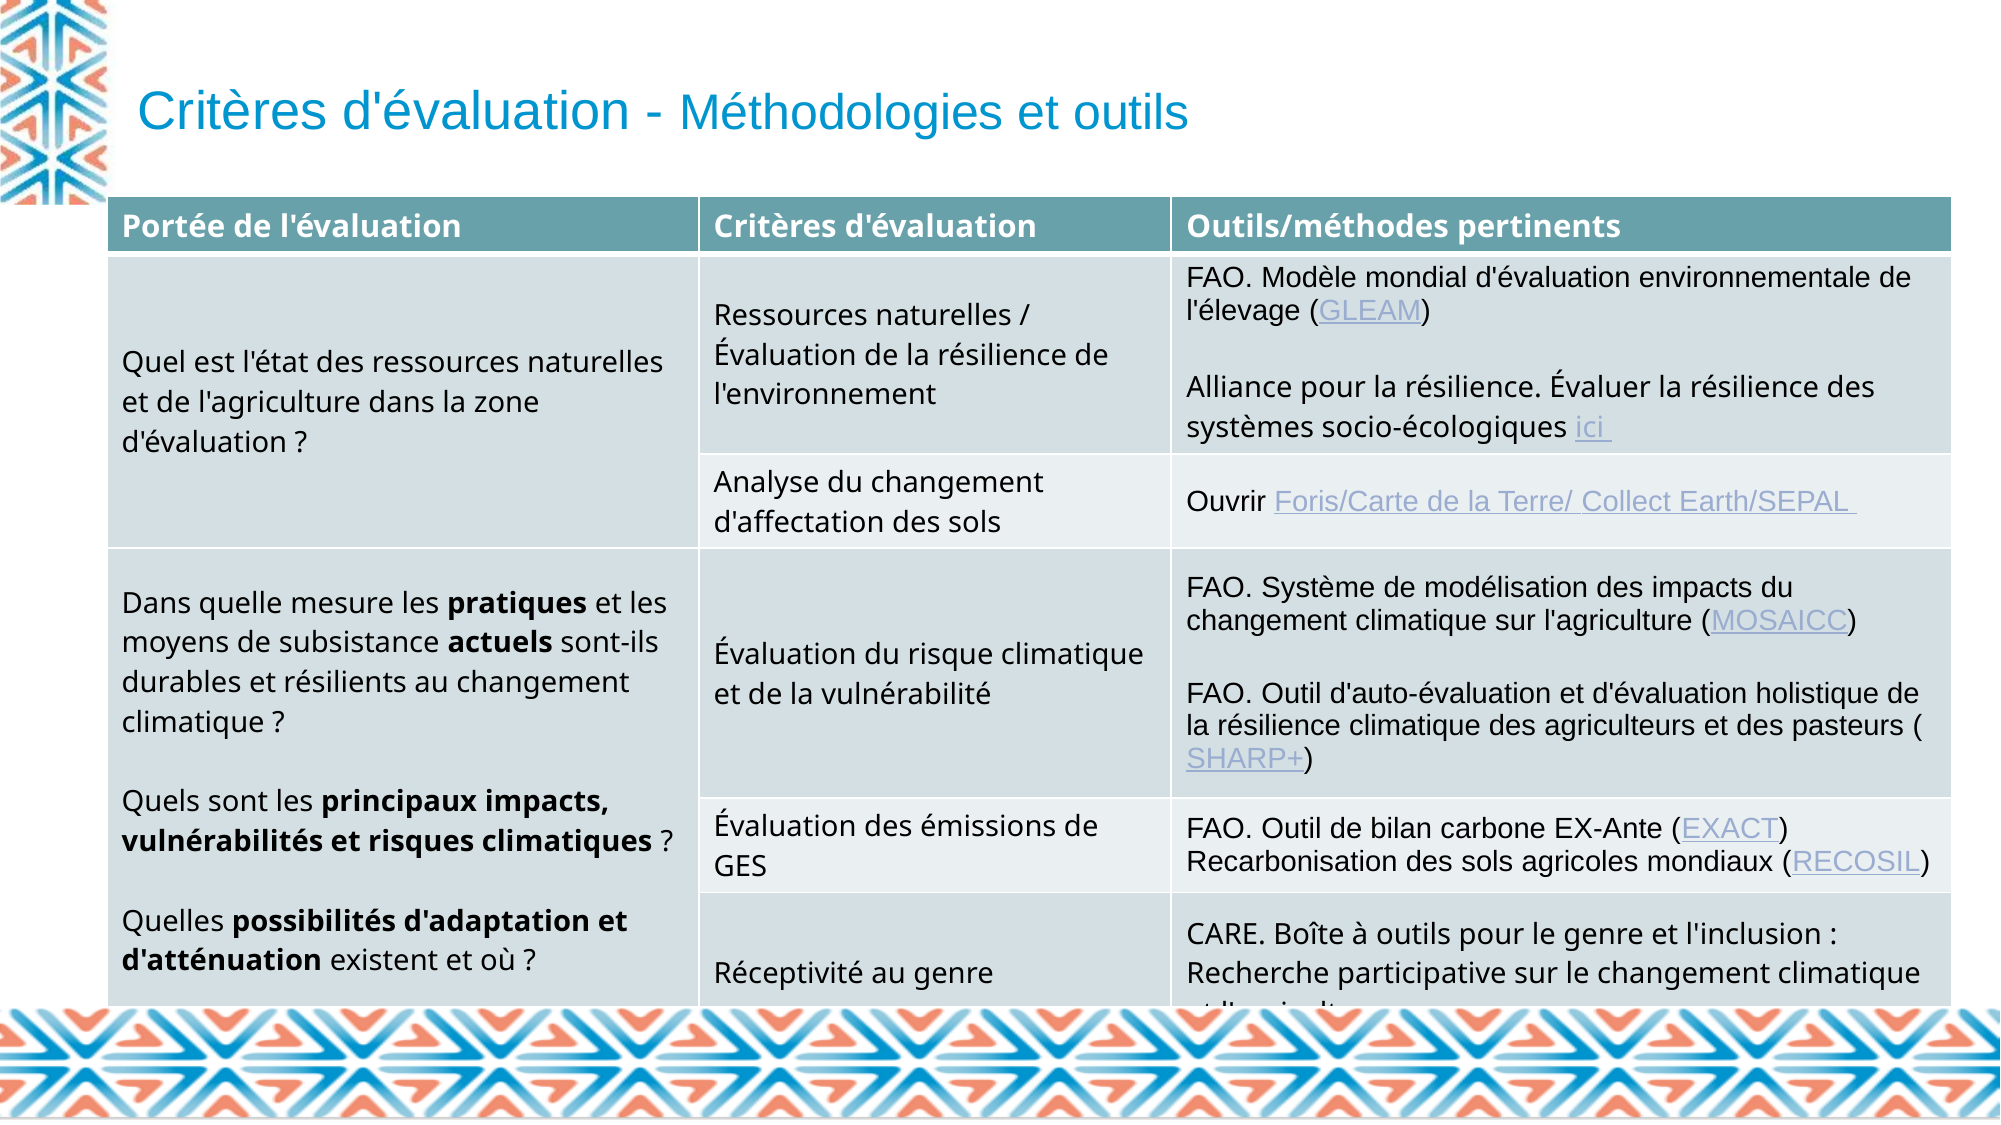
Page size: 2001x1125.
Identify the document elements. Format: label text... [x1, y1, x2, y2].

picture [0, 1006, 2000, 1120]
table_header Portée de l'évaluation [108, 197, 698, 251]
picture [1, 0, 115, 204]
table_header Critères d'évaluation [700, 197, 1170, 251]
table_cell CARE. Boîte à outils pour le genre et l'inclusion : Recherche participative sur le changement climatique et l'agriculture [1172, 893, 1951, 1006]
table_cell FAO. Outil de bilan carbone EX-Ante (EXACT) Recarbonisation des sols agricoles mondiaux (RECOSIL) [1172, 799, 1951, 892]
table_cell Dans quelle mesure les pratiques et les moyens de subsistance actuels sont-ils durables et résilients au changement climatique ? Quels sont les principaux impacts, vulnérabilités et risques climatiques ? Quelles possibilités d'adaptation et d'atténuation existent et où ? [108, 549, 698, 1006]
table_cell Analyse du changement d'affectation des sols [700, 455, 1170, 547]
list Critères d'évaluation - Méthodologies et outils [123, 61, 1977, 154]
table_cell Évaluation du risque climatique et de la vulnérabilité [700, 549, 1170, 797]
table_cell FAO. Modèle mondial d'évaluation environnementale de l'élevage (GLEAM) Alliance pour la résilience. Évaluer la résilience des systèmes socio-écologiques ici [1172, 257, 1951, 453]
table_cell Quel est l'état des ressources naturelles et de l'agriculture dans la zone d'évaluation ? [108, 257, 698, 547]
table_cell Évaluation des émissions de GES [700, 799, 1170, 892]
table_header Outils/méthodes pertinents [1172, 197, 1951, 251]
table_cell Réceptivité au genre [700, 893, 1170, 1006]
table_cell Ressources naturelles / Évaluation de la résilience de l'environnement [700, 257, 1170, 453]
table_cell Ouvrir Foris/Carte de la Terre/ Collect Earth/SEPAL [1172, 455, 1951, 547]
table_cell FAO. Système de modélisation des impacts du changement climatique sur l'agriculture (MOSAICC) FAO. Outil d'auto-évaluation et d'évaluation holistique de la résilience climatique des agriculteurs et des pasteurs (SHARP+) [1172, 549, 1951, 797]
